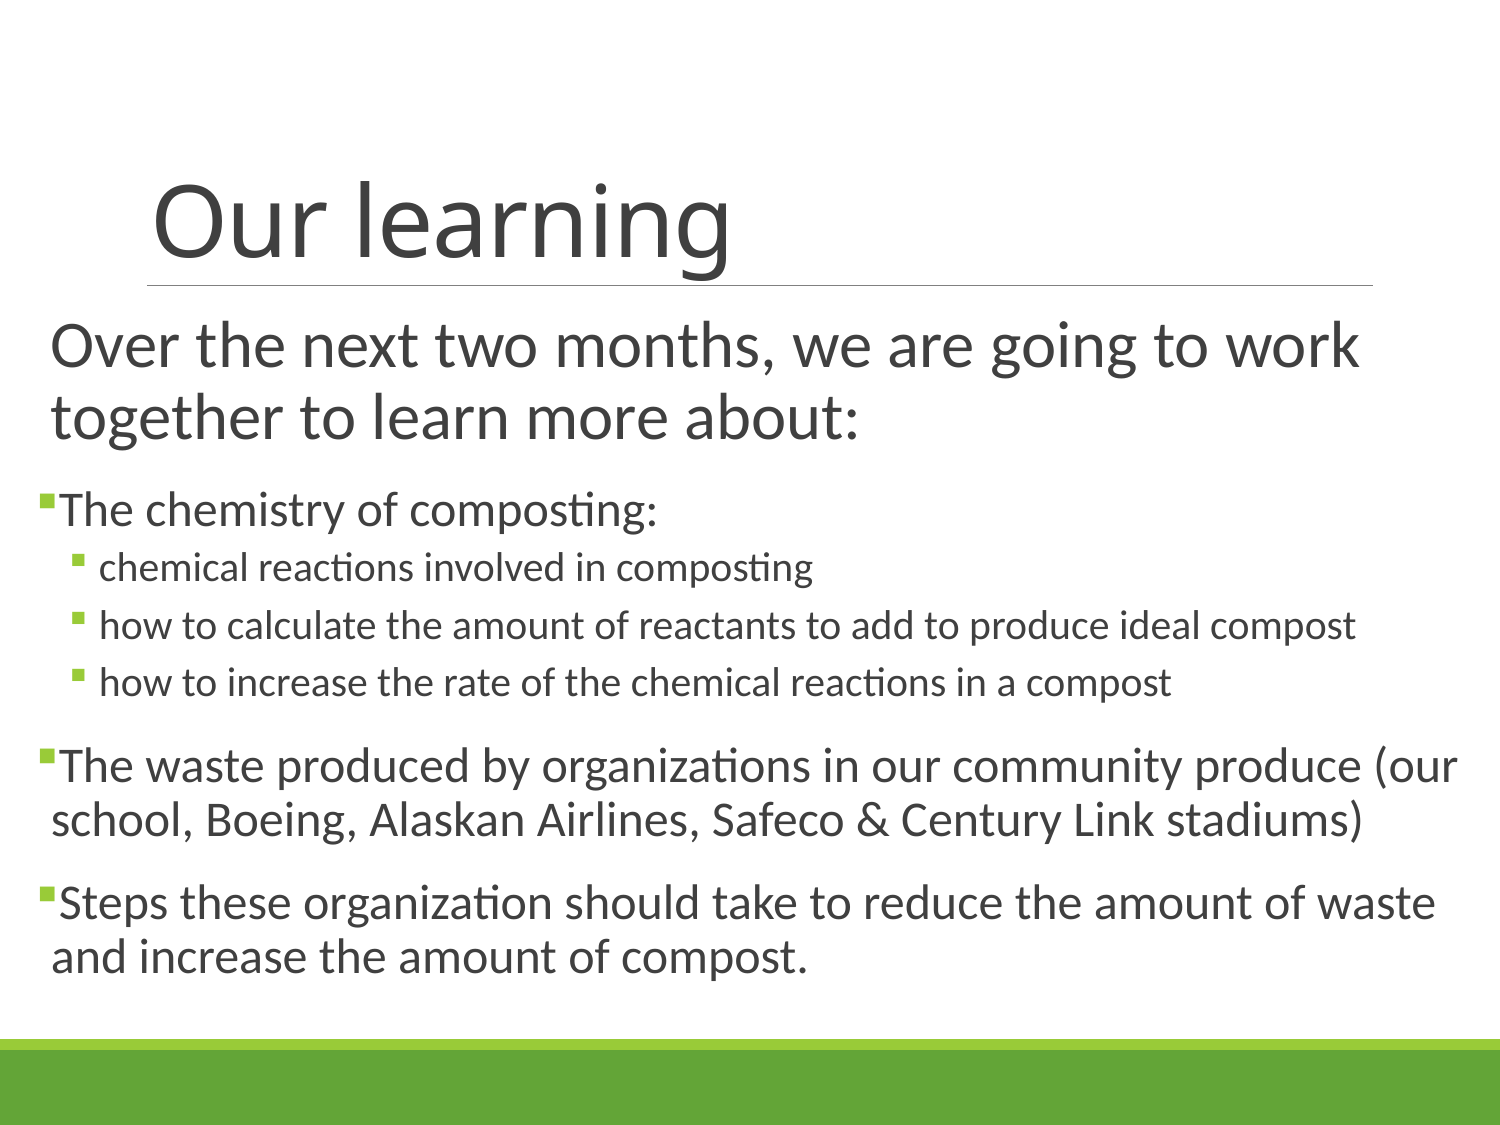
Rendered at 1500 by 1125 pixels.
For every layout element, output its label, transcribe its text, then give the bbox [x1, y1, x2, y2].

list Over the next two months, we are going to work together to learn more about: The chemistry of composting: chemical reactions involved in composting how to calculate the amount of reactants to add to produce ideal compost how to increase the rate of the chemical reactions in a compost The waste produced by organizations in our community produce (our school, Boeing, Alaskan Airlines, Safeco & Century Link stadiums) Steps these organization should take to reduce the amount of waste and increase the amount of compost. [35, 302, 1477, 1023]
title Our learning [135, 47, 1373, 285]
